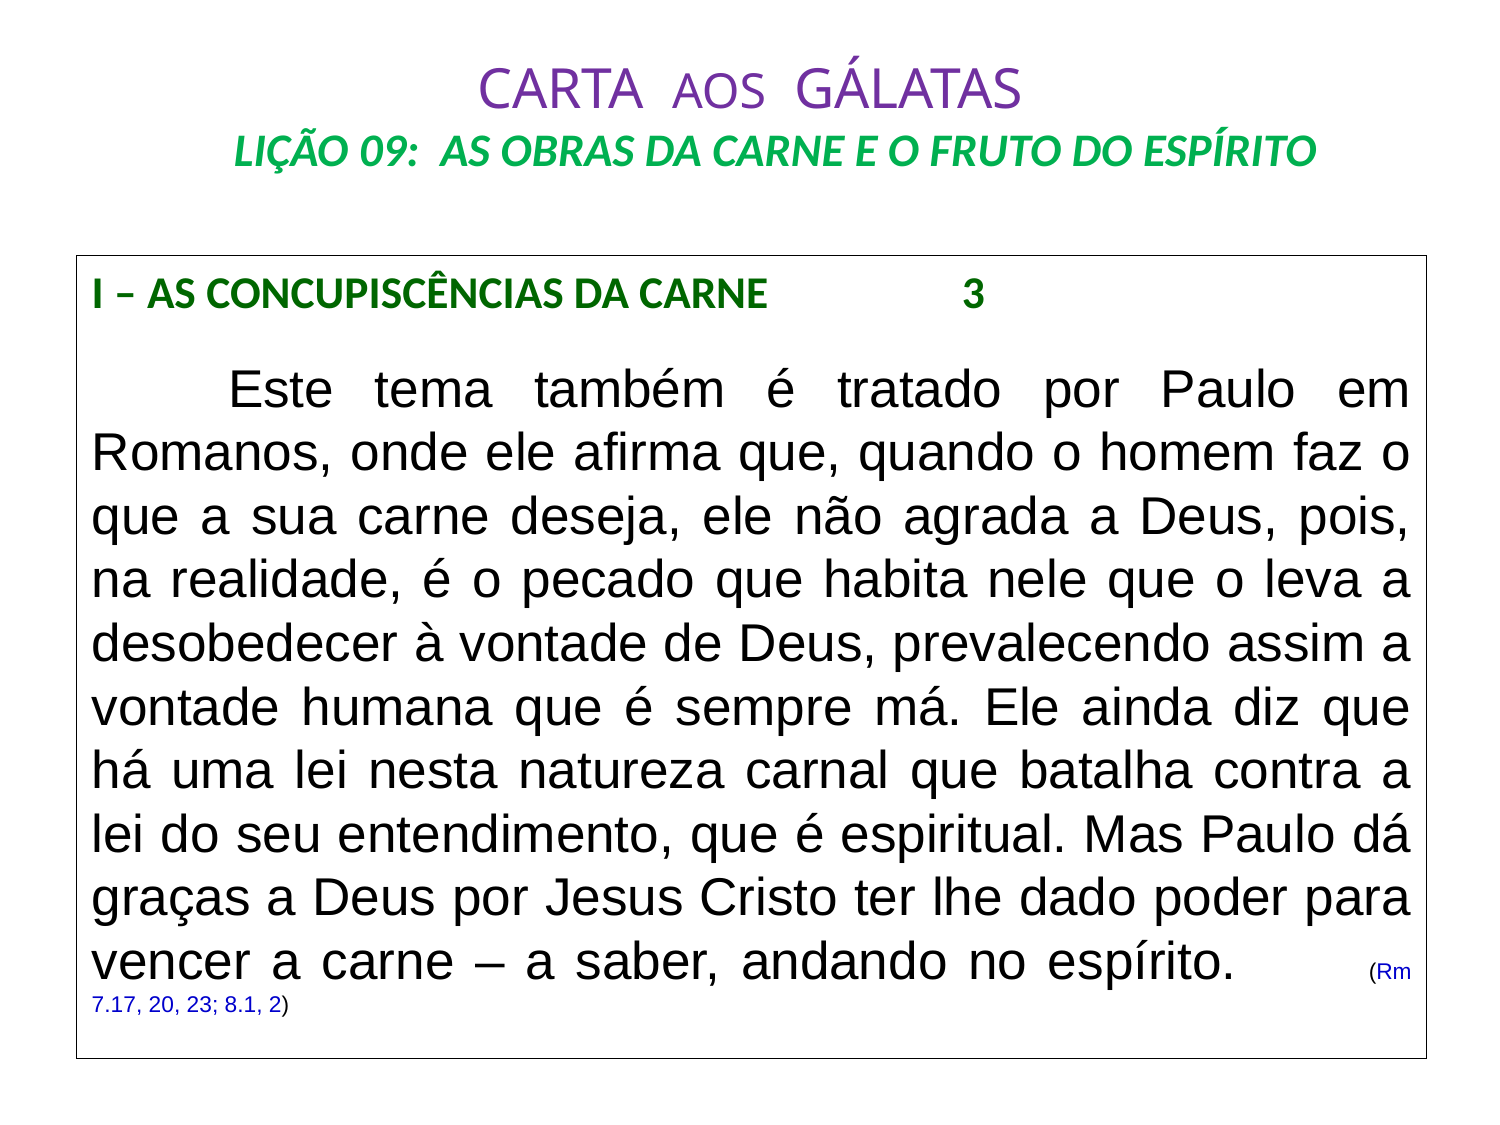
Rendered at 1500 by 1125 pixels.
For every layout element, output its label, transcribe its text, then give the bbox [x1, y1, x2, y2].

list I – AS CONCUPISCÊNCIAS DA CARNE 3 Este tema também é tratado por Paulo em Romanos, onde ele afirma que, quando o homem faz o que a sua carne deseja, ele não agrada a Deus, pois, na realidade, é o pecado que habita nele que o leva a desobedecer à vontade de Deus, prevalecendo assim a vontade humana que é sempre má. Ele ainda diz que há uma lei nesta natureza carnal que batalha contra a lei do seu entendimento, que é espiritual. Mas Paulo dá graças a Deus por Jesus Cristo ter lhe dado poder para vencer a carne – a saber, andando no espírito. (Rm 7.17, 20, 23; 8.1, 2) [76, 255, 1427, 1059]
title CARTA AOS GÁLATAS LIÇÃO 09: AS OBRAS DA CARNE E O FRUTO DO ESPÍRITO [75, 45, 1425, 185]
